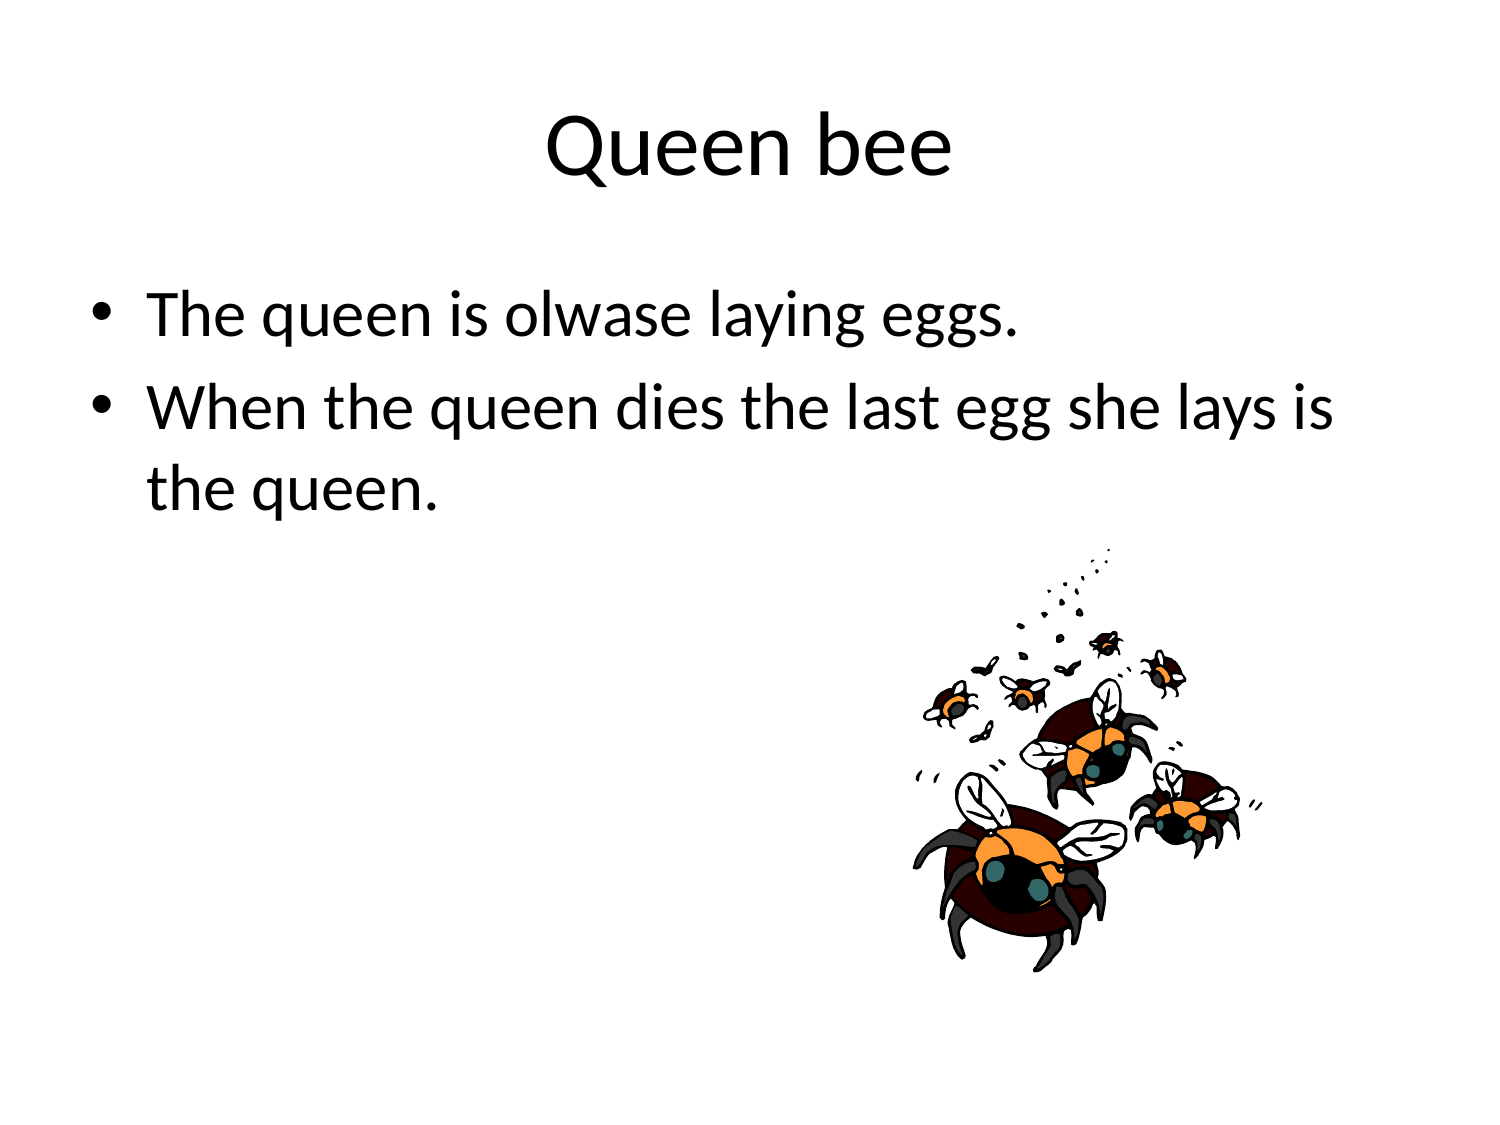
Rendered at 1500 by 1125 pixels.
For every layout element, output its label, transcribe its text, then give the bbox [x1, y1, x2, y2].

title Queen bee [75, 45, 1425, 233]
picture [912, 546, 1263, 973]
list The queen is olwase laying eggs. When the queen dies the last egg she lays is the queen. [75, 262, 1425, 1005]
